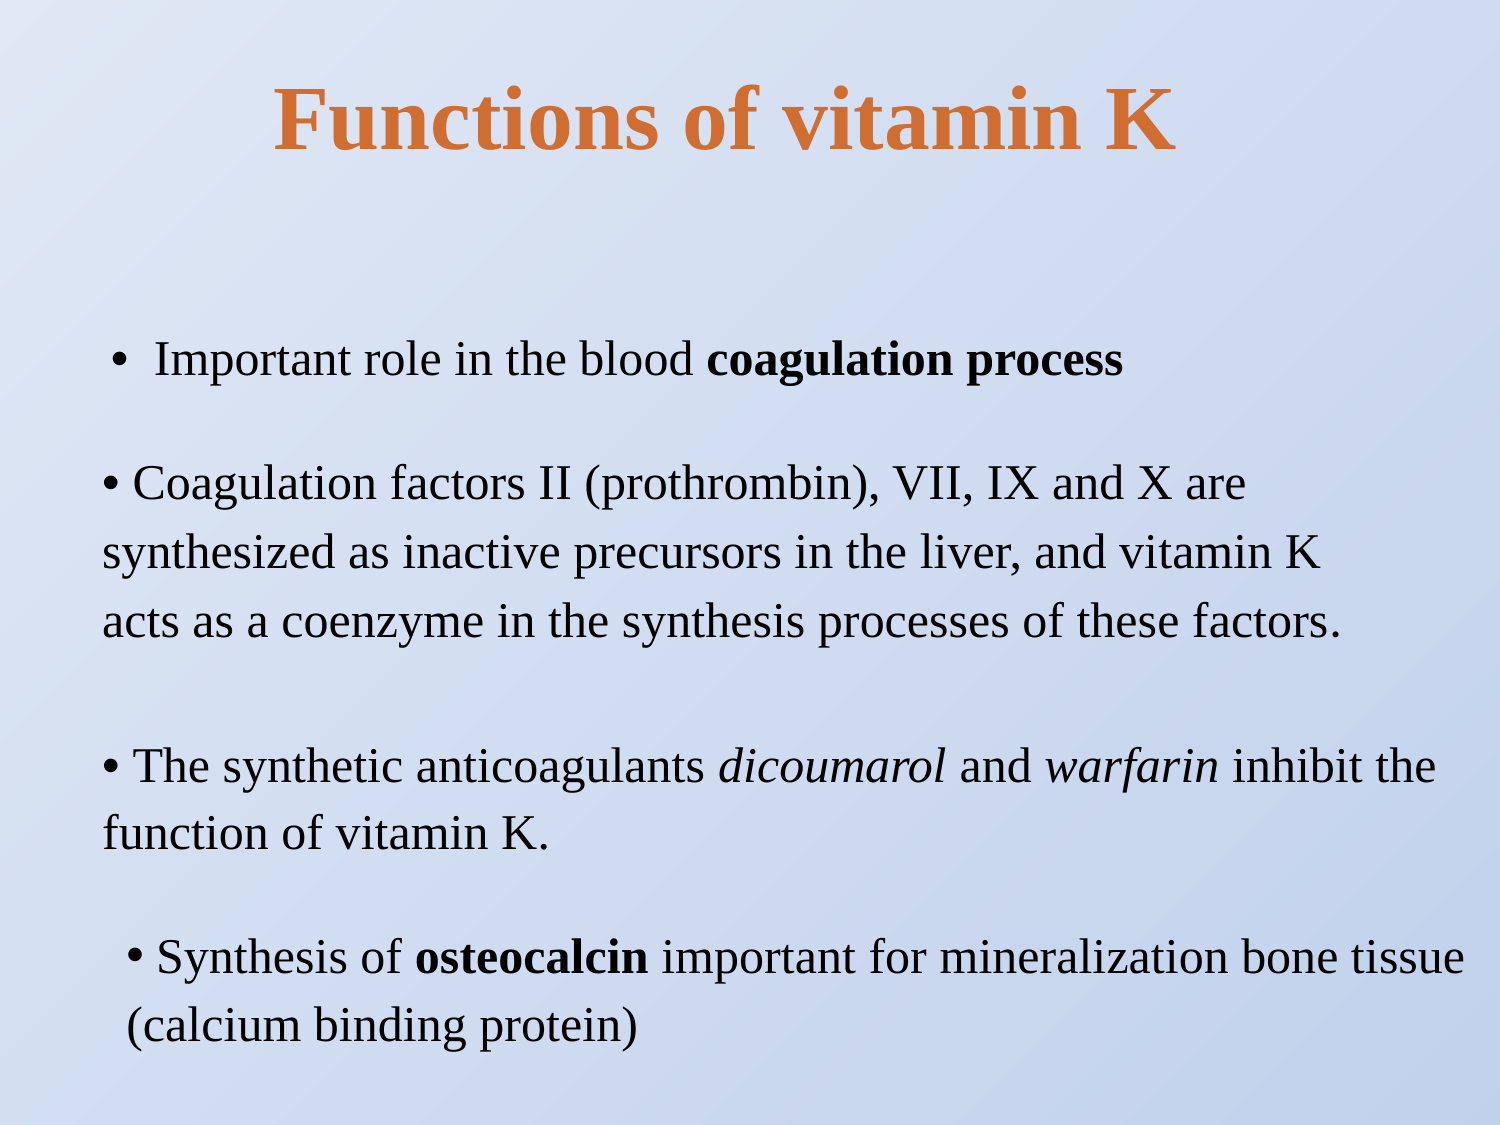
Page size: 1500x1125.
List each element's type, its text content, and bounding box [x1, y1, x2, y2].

text_box Synthesis of osteocalcin important for mineralization bone tissue (calcium binding protein) [126, 916, 1467, 1052]
text_box Functions of vitamin K [251, 62, 1179, 274]
text_box • Important role in the blood coagulation process [110, 318, 1137, 439]
text_box • The synthetic anticoagulants dicoumarol and warfarin inhibit the function of vitamin K. [102, 724, 1463, 927]
text_box • Coagulation factors II (prothrombin), VII, IX and X are synthesized as inactive precursors in the liver, and vitamin K acts as a coenzyme in the synthesis processes of these factors. [102, 439, 1365, 718]
